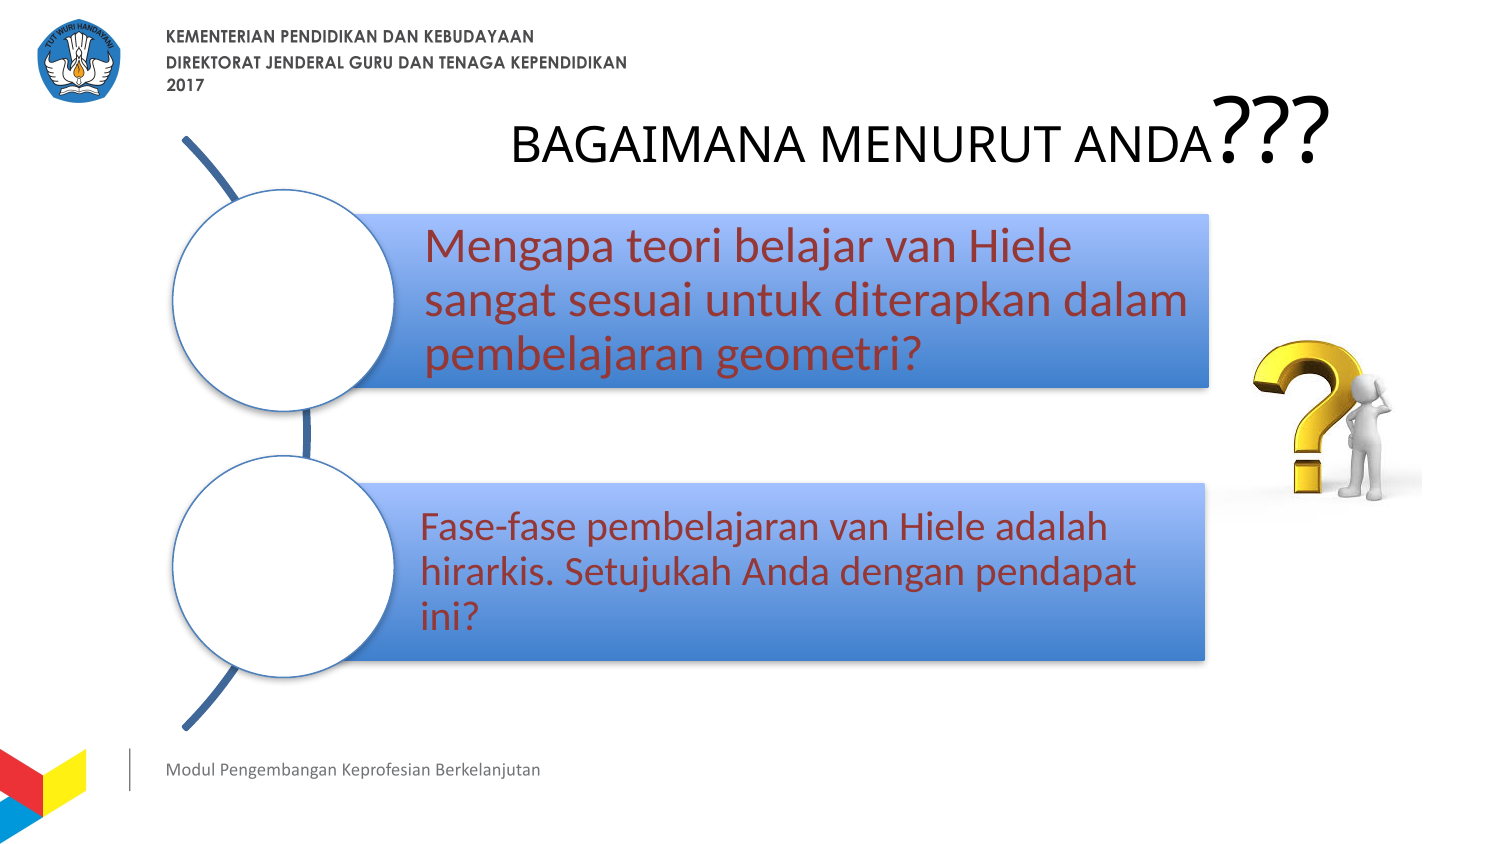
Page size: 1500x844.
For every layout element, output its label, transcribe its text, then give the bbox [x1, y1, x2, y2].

picture [0, 0, 1498, 844]
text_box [169, 122, 1213, 745]
text_box BAGAIMANA MENURUT ANDA??? [450, 79, 1391, 171]
